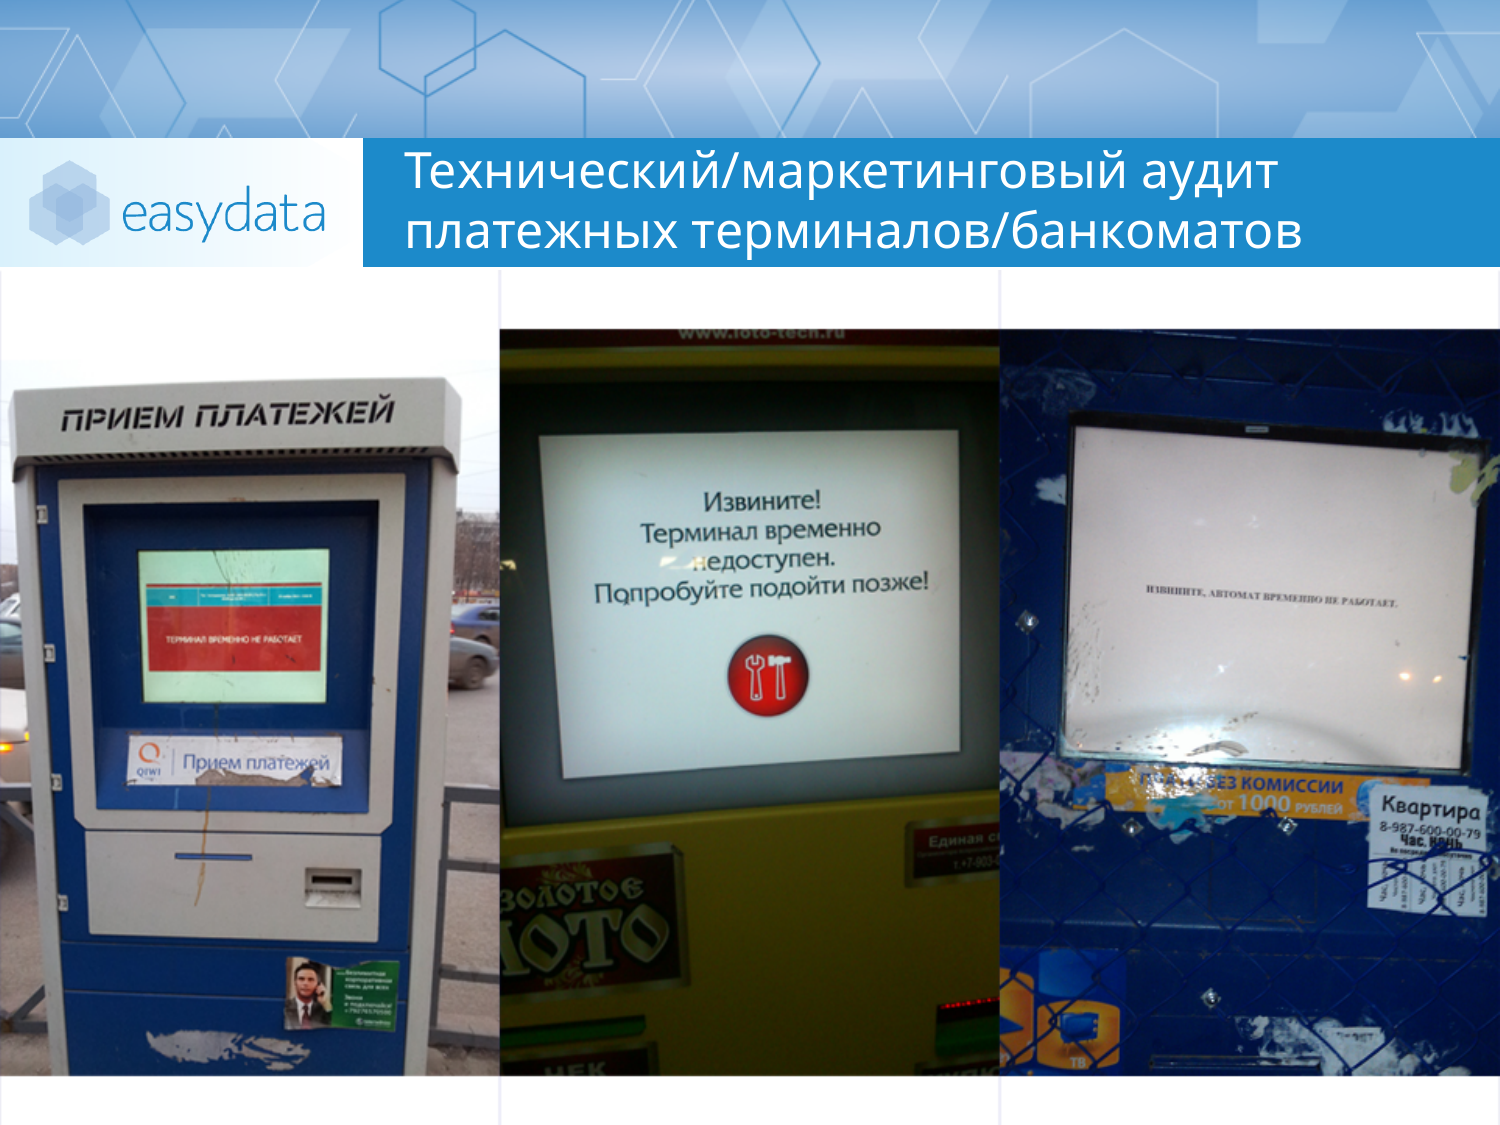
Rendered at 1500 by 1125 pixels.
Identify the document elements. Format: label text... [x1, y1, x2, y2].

title Технический/маркетинговый аудит платежных терминалов/банкоматов [389, 130, 1500, 220]
picture [0, 0, 1500, 267]
picture [0, 270, 1500, 1125]
